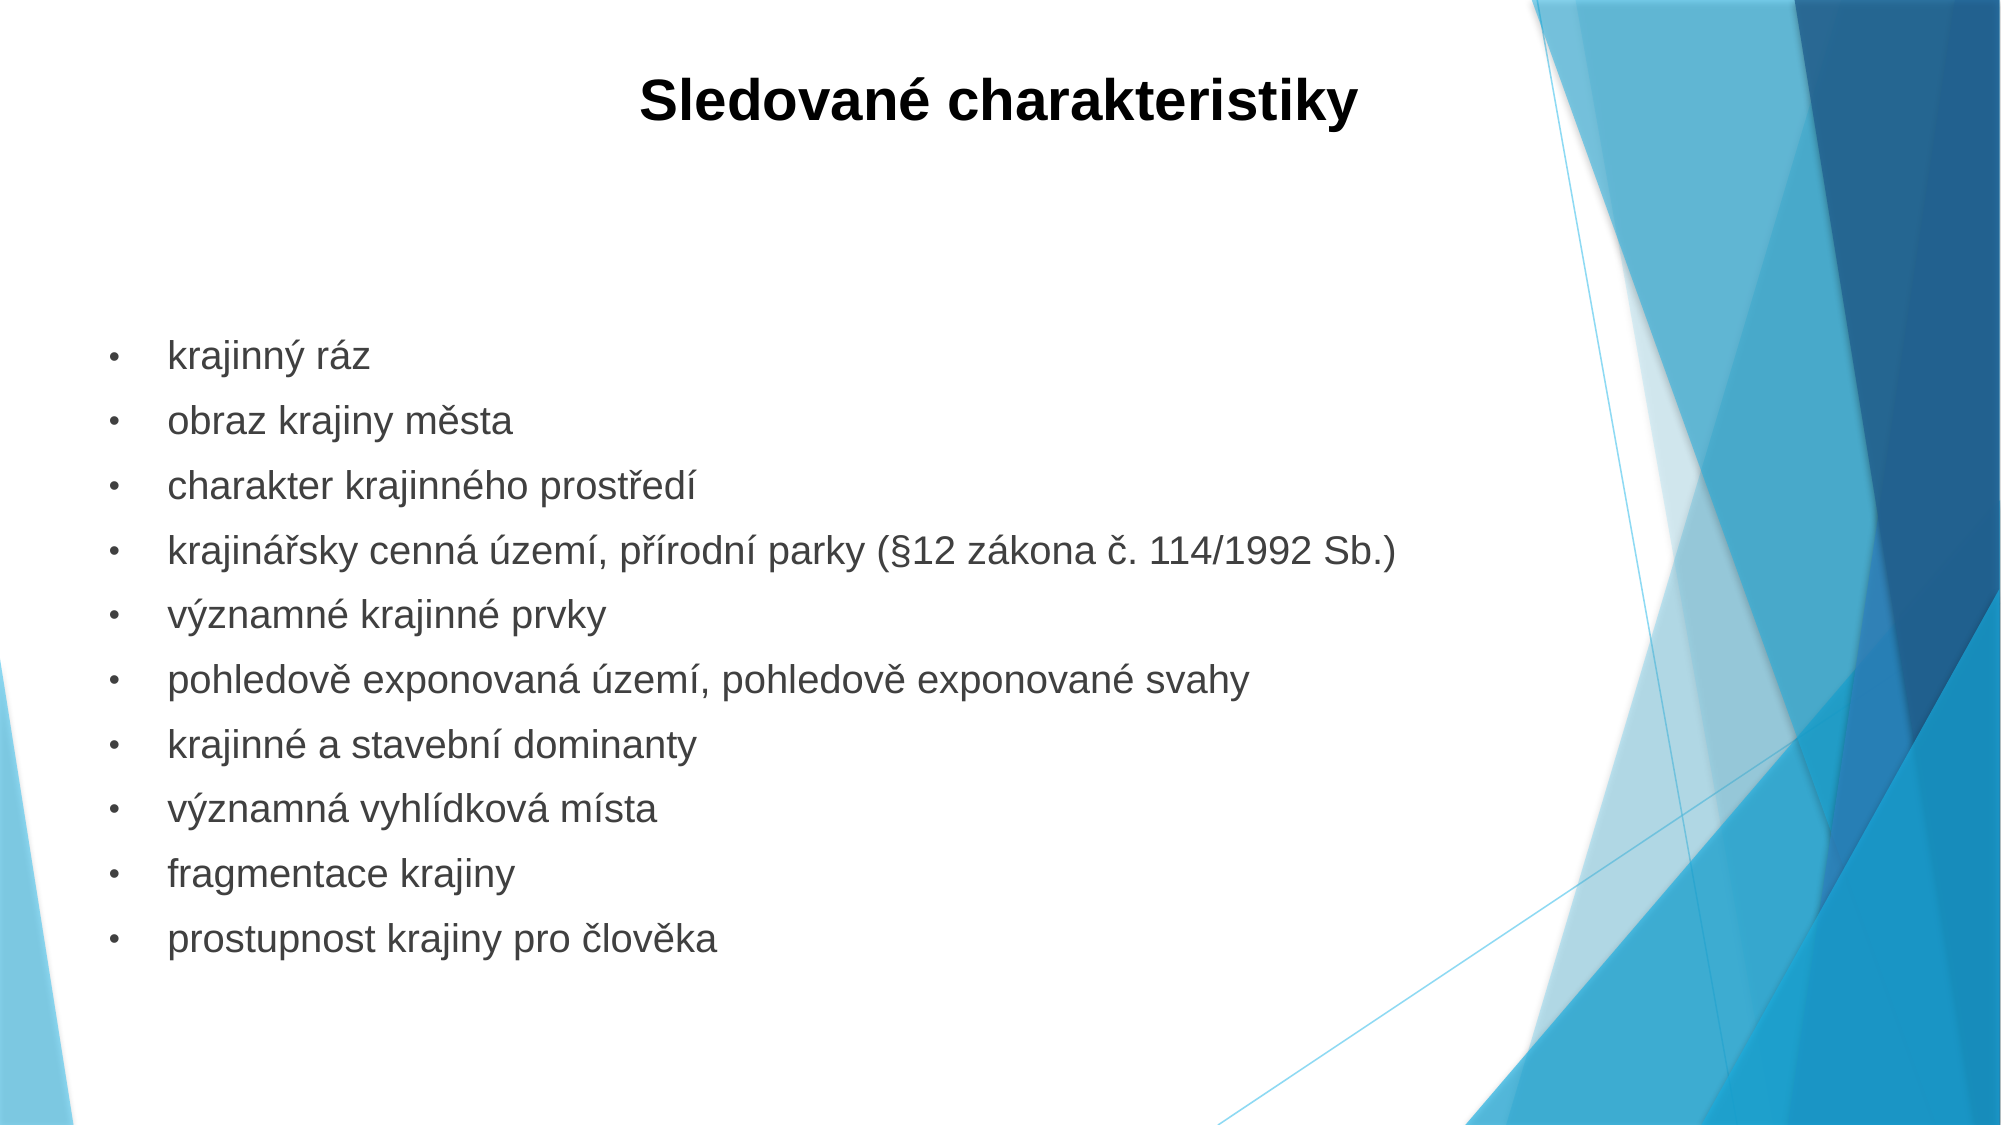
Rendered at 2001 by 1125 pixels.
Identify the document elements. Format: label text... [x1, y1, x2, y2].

list krajinný ráz obraz krajiny města charakter krajinného prostředí krajinářsky cenná území, přírodní parky (§12 zákona č. 114/1992 Sb.) významné krajinné prvky pohledově exponovaná území, pohledově exponované svahy krajinné a stavební dominanty významná vyhlídková místa fragmentace krajiny prostupnost krajiny pro člověka [94, 261, 1819, 976]
title Sledované charakteristiky [137, 59, 1863, 154]
